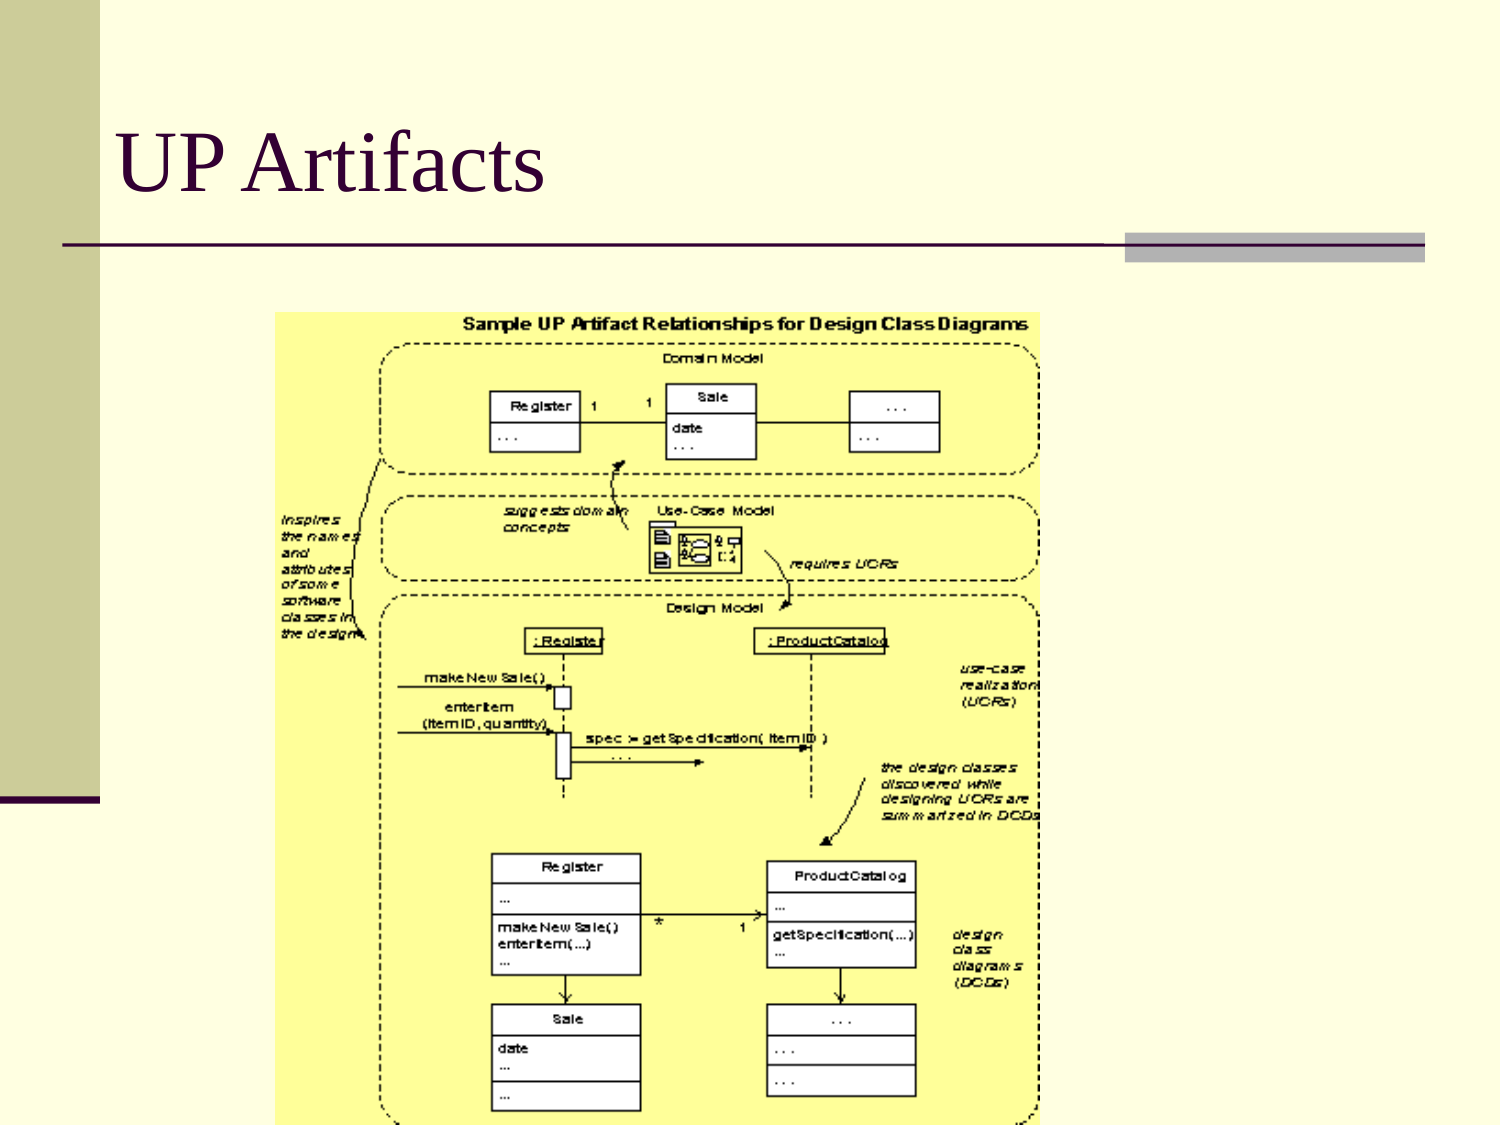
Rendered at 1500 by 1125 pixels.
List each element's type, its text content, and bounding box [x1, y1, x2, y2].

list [274, 312, 1041, 1125]
title UP Artifacts [99, 62, 1376, 251]
